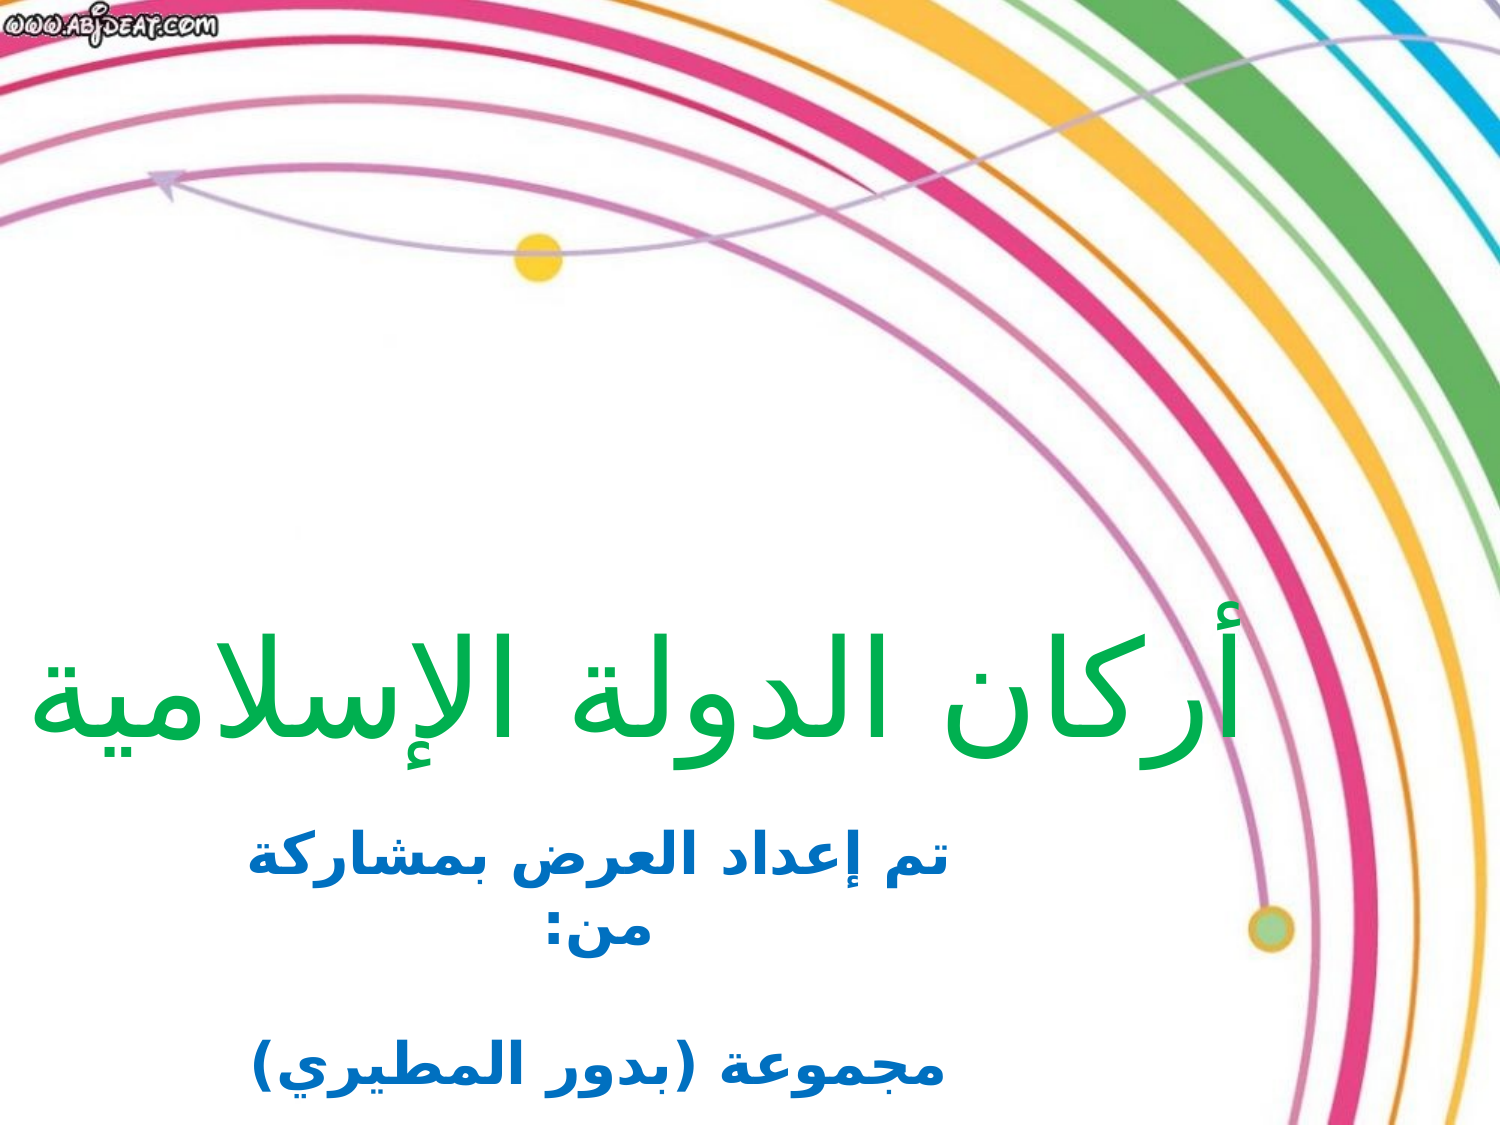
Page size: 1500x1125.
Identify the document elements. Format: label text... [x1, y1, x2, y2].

text_box أركان الدولة الإسلامية [0, 562, 1275, 804]
picture [0, 0, 1500, 1125]
subtitle تم إعداد العرض بمشاركة من: مجموعة (بدور المطيري) [225, 808, 973, 1043]
